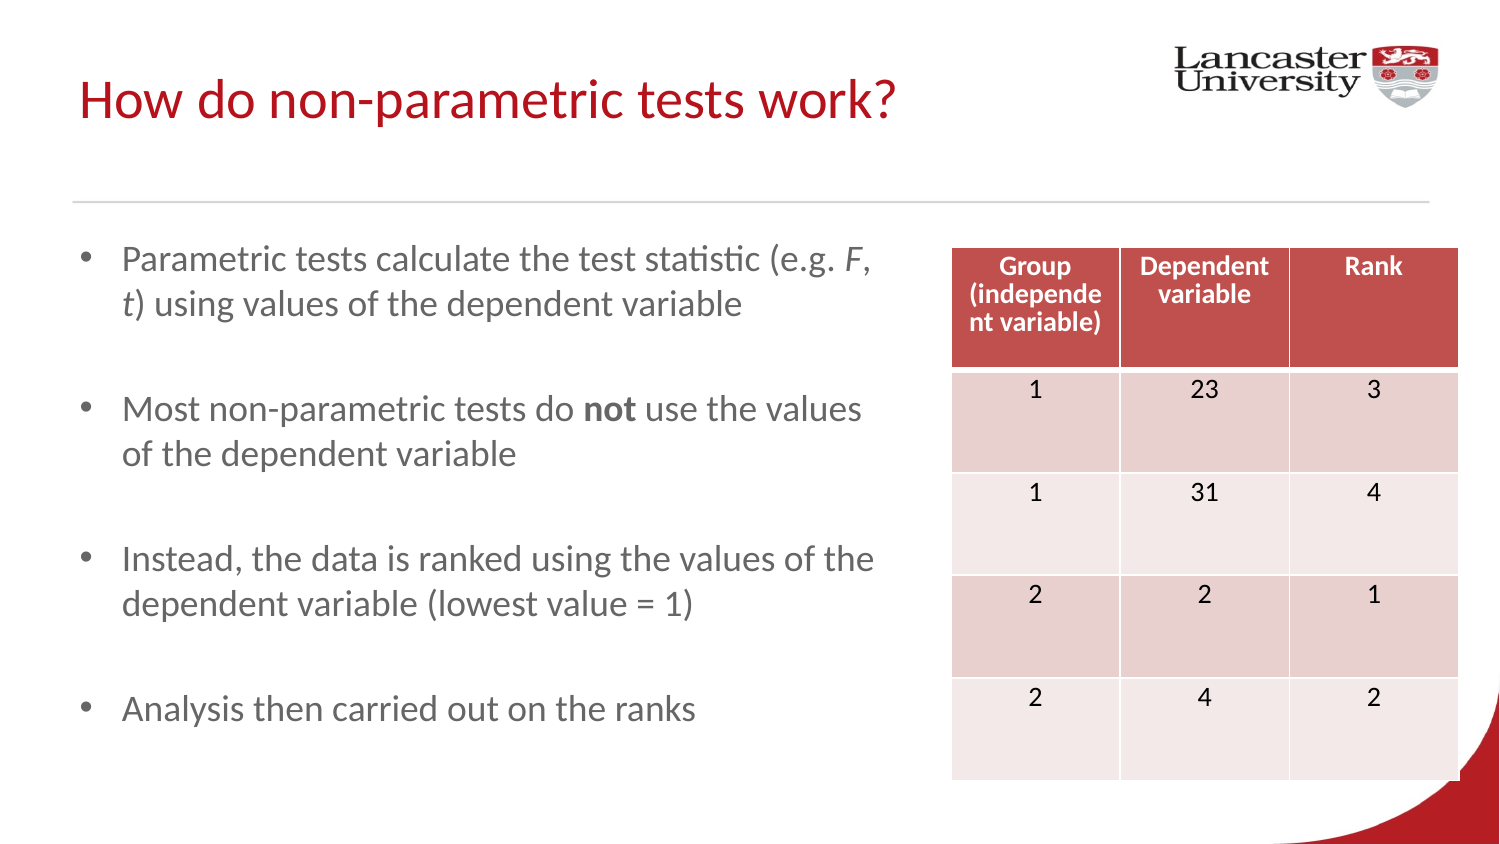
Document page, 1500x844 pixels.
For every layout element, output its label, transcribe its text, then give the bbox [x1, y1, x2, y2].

table_cell 23 [1121, 373, 1289, 472]
table_cell 31 [1121, 474, 1289, 574]
table_header Rank [1290, 248, 1458, 367]
picture [0, 0, 1500, 844]
table_cell 2 [952, 576, 1119, 677]
title How do non-parametric tests work? [64, 67, 1176, 210]
table_cell 1 [952, 373, 1119, 472]
table_cell 3 [1290, 373, 1458, 472]
table_cell 2 [1290, 679, 1458, 780]
table_header Dependent variable [1121, 248, 1289, 367]
table_cell 1 [1290, 576, 1458, 677]
table_cell 1 [952, 474, 1119, 574]
table_cell 4 [1290, 474, 1458, 574]
table_cell 2 [952, 679, 1119, 780]
table_cell 2 [1121, 576, 1289, 677]
table_cell 4 [1121, 679, 1289, 780]
table_header Group (independent variable) [952, 248, 1119, 367]
list Parametric tests calculate the test statistic (e.g. F, t) using values of the dependent variable Most non-parametric tests do not use the values of the dependent variable Instead, the data is ranked using the values of the dependent variable (lowest value = 1) Analysis then carried out on the ranks [64, 226, 916, 812]
